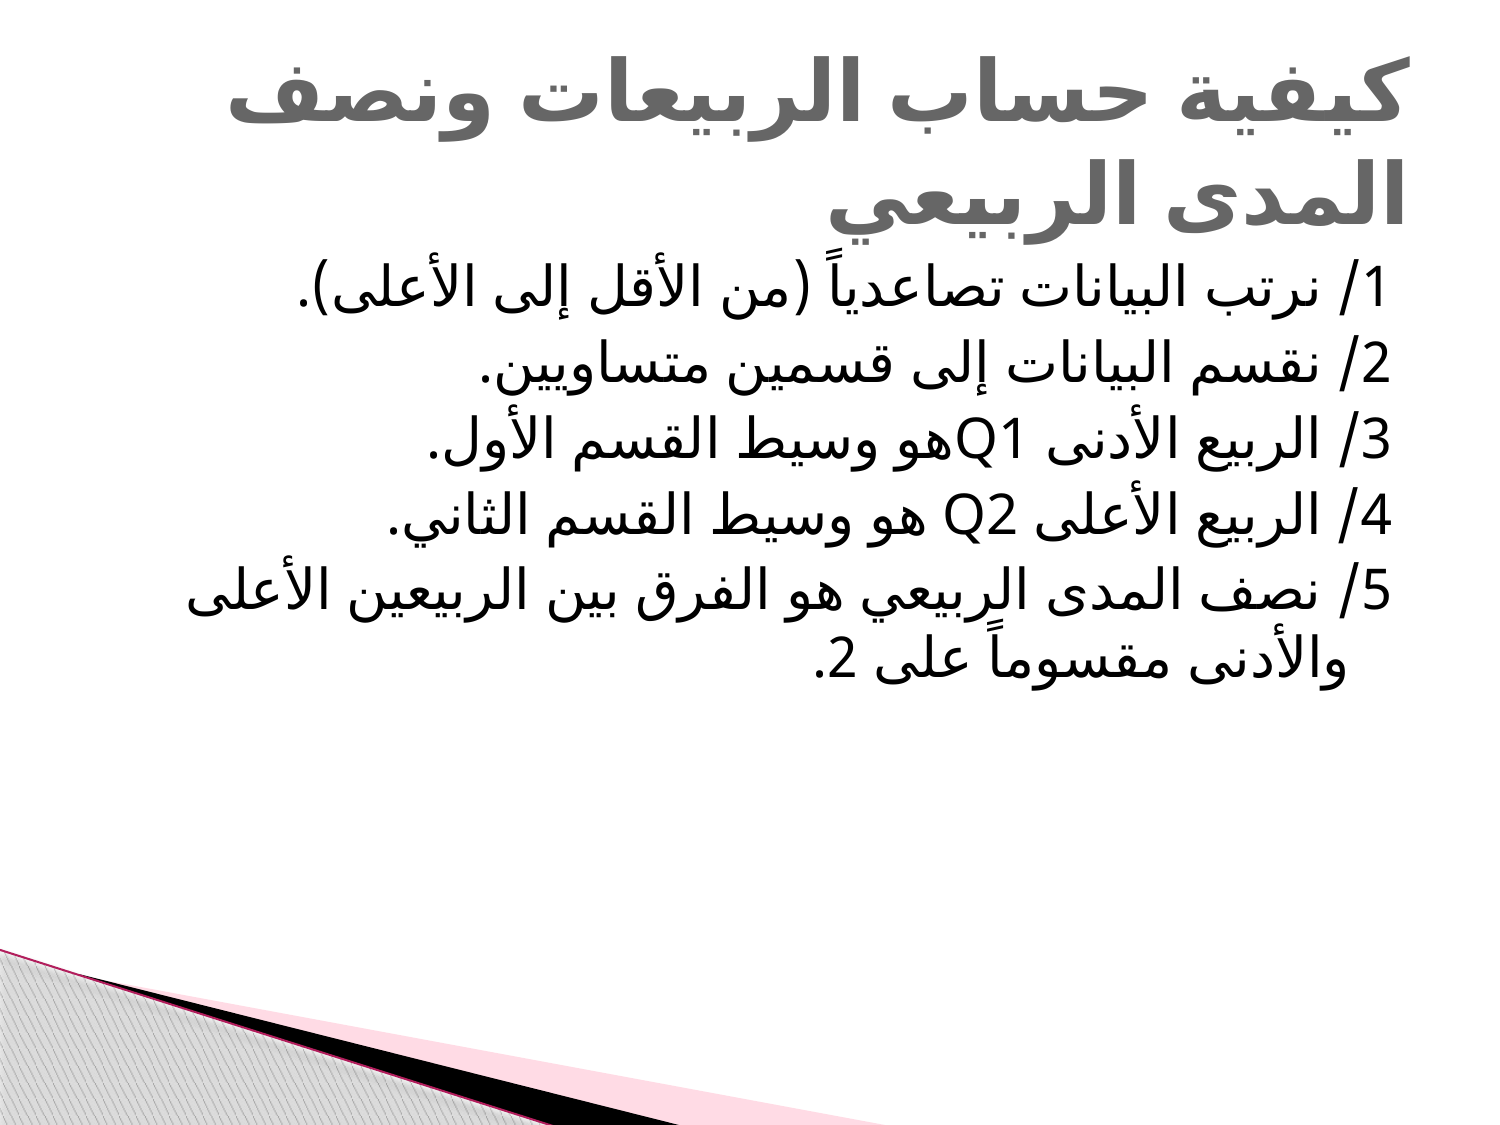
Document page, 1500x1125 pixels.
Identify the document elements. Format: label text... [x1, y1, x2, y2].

list 1/ نرتب البيانات تصاعدياً (من الأقل إلى الأعلى). 2/ نقسم البيانات إلى قسمين متساويين. 3/ الربيع الأدنى Q1هو وسيط القسم الأول. 4/ الربيع الأعلى Q2 هو وسيط القسم الثاني. 5/ نصف المدى الربيعي هو الفرق بين الربيعين الأعلى والأدنى مقسوماً على 2. [75, 243, 1425, 986]
title كيفية حساب الربيعات ونصف المدى الربيعي [75, 45, 1425, 233]
